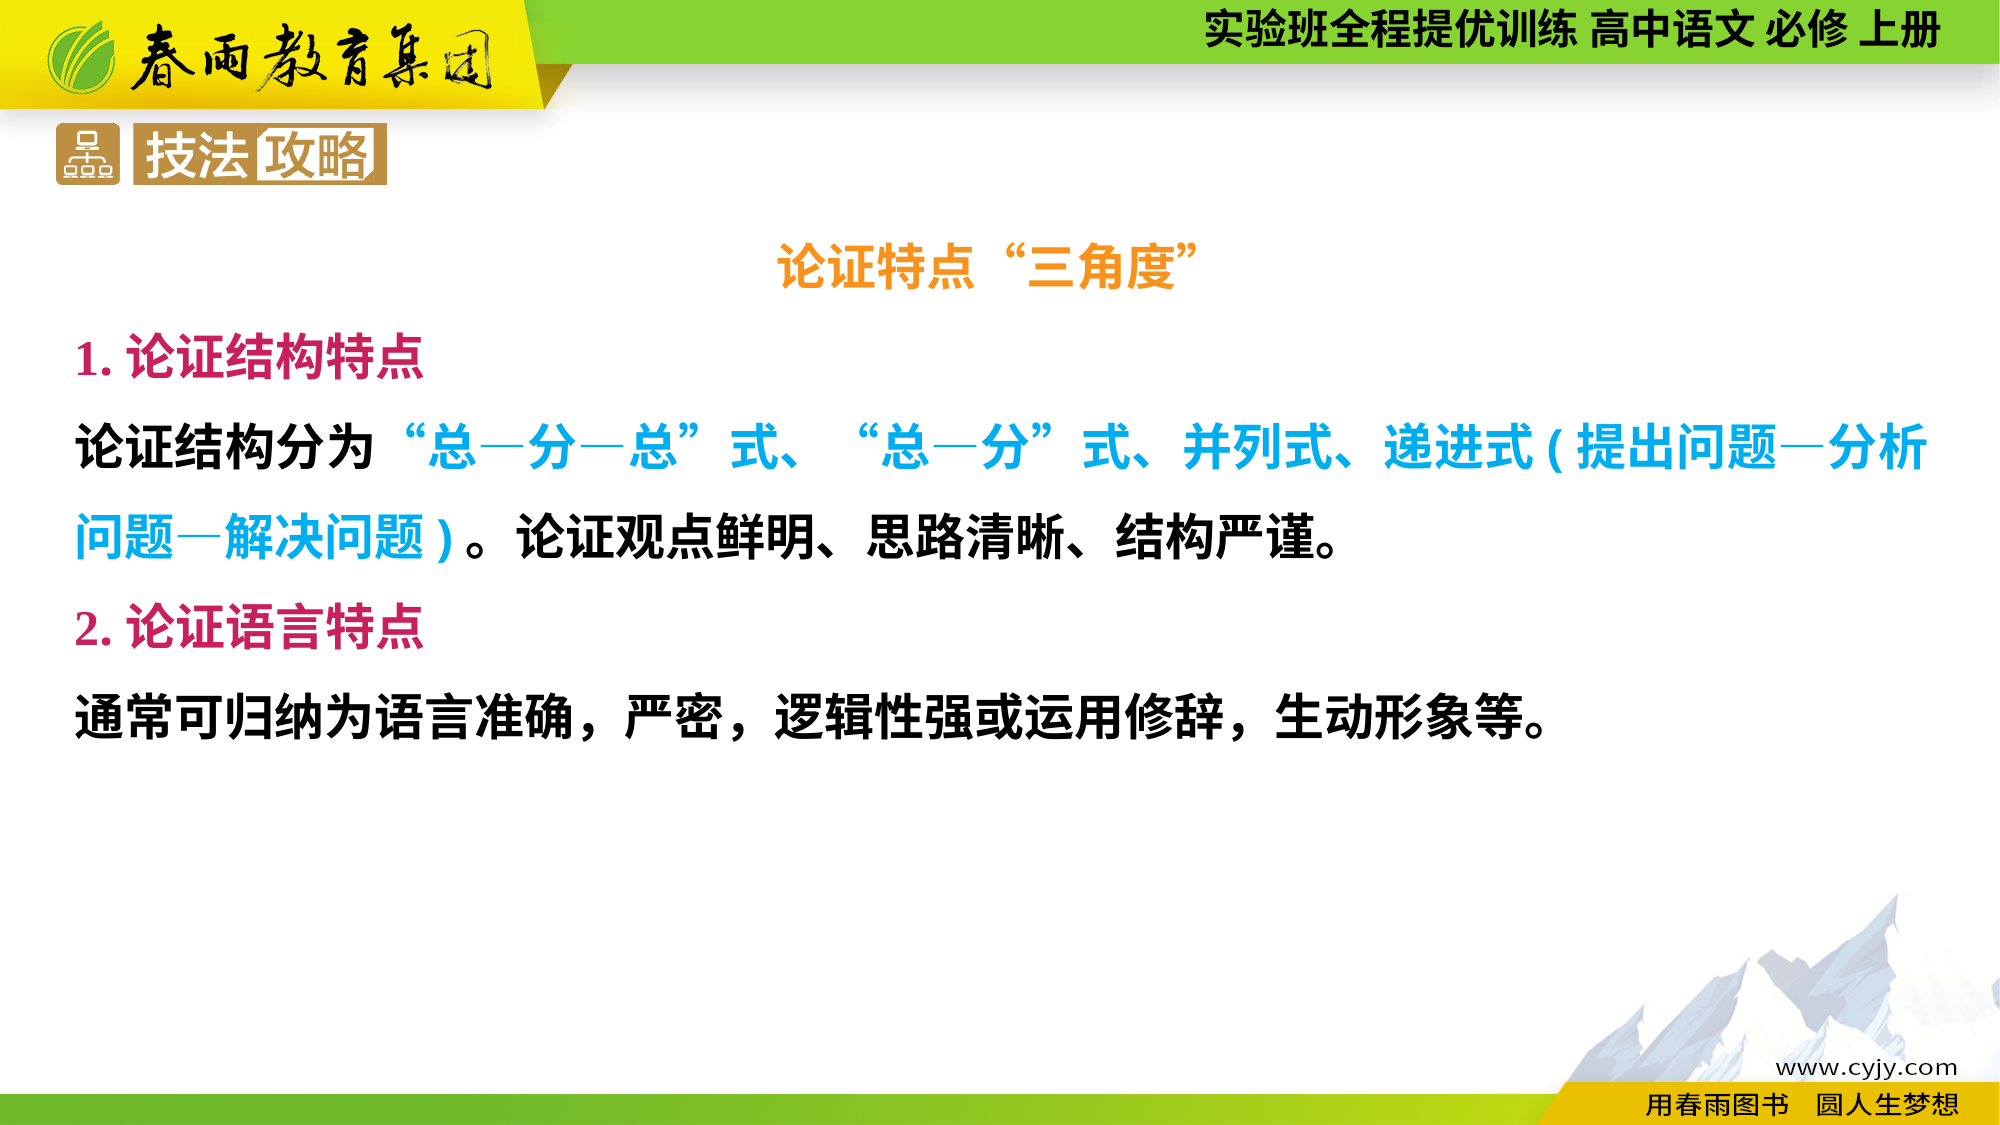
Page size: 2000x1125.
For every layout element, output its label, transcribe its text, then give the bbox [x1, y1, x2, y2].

list 论证特点“三角度” 1.论证结构特点 论证结构分为“总—分—总”式、“总—分”式、并列式、递进式(提出问题—分析问题—解决问题)。论证观点鲜明、思路清晰、结构严谨。 2.论证语言特点 通常可归纳为语言准确，严密，逻辑性强或运用修辞，生动形象等。 [59, 198, 1944, 747]
picture [0, 0, 2000, 1125]
